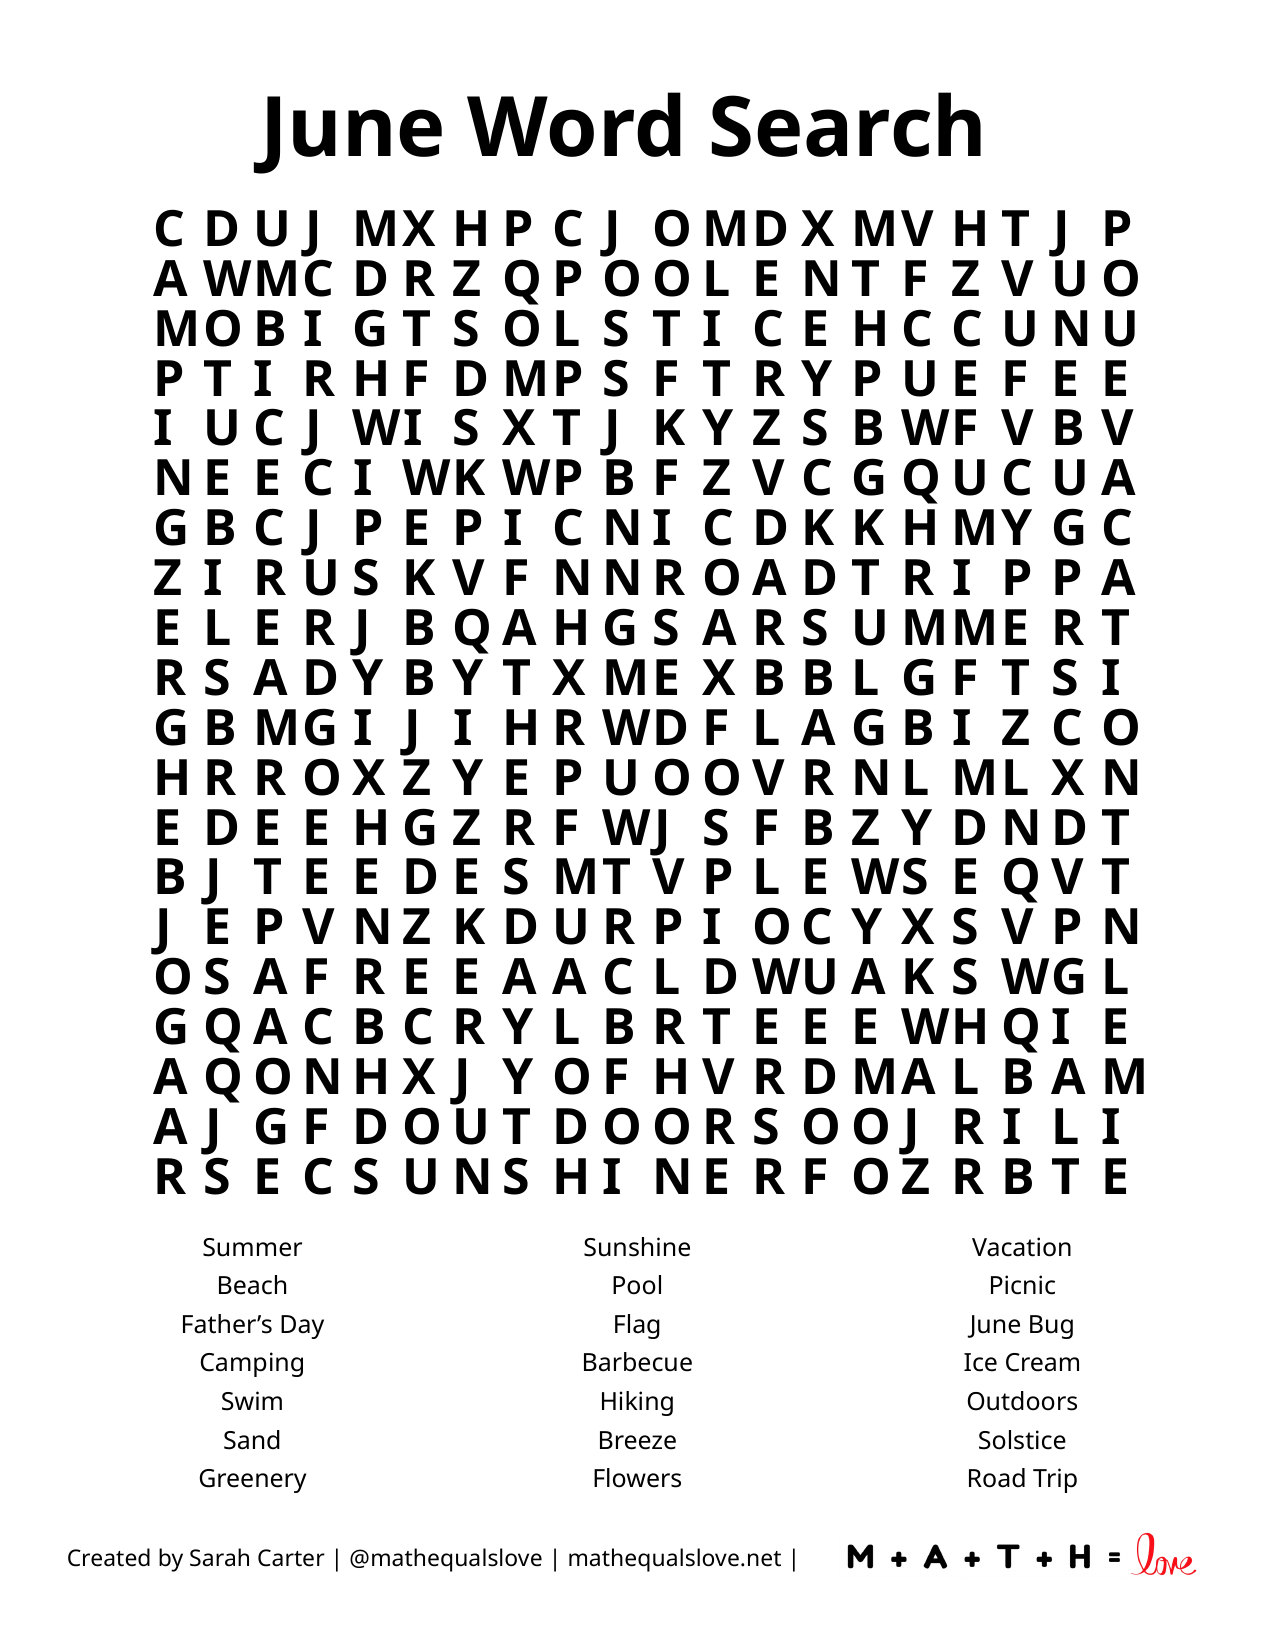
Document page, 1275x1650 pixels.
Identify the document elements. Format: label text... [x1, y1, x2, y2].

picture [839, 1530, 1202, 1581]
table_cell Breeze [445, 1422, 830, 1461]
text_box June Word Search [108, 65, 1162, 181]
table_header Vacation [830, 1229, 1215, 1268]
table_cell June Bug [830, 1307, 1215, 1345]
table_cell Camping [60, 1345, 445, 1384]
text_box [138, 201, 1137, 1200]
table_cell Sand [60, 1422, 445, 1461]
table_cell Ice Cream [830, 1345, 1215, 1384]
table_header Summer [60, 1229, 445, 1268]
table_cell Picnic [830, 1268, 1215, 1307]
table_cell Pool [445, 1268, 830, 1307]
table_cell Road Trip [830, 1461, 1215, 1500]
table_cell Solstice [830, 1422, 1215, 1461]
text_box Created by Sarah Carter | @mathequalslove | mathequalslove.net | [60, 1537, 1086, 1593]
table_cell Hiking [445, 1384, 830, 1422]
table_cell Swim [60, 1384, 445, 1422]
table_cell Flowers [445, 1461, 830, 1500]
table_cell Father’s Day [60, 1307, 445, 1345]
table_cell Barbecue [445, 1345, 830, 1384]
table_cell Greenery [60, 1461, 445, 1500]
table_cell Beach [60, 1268, 445, 1307]
table_cell Flag [445, 1307, 830, 1345]
table_cell Outdoors [830, 1384, 1215, 1422]
table_header Sunshine [445, 1229, 830, 1268]
